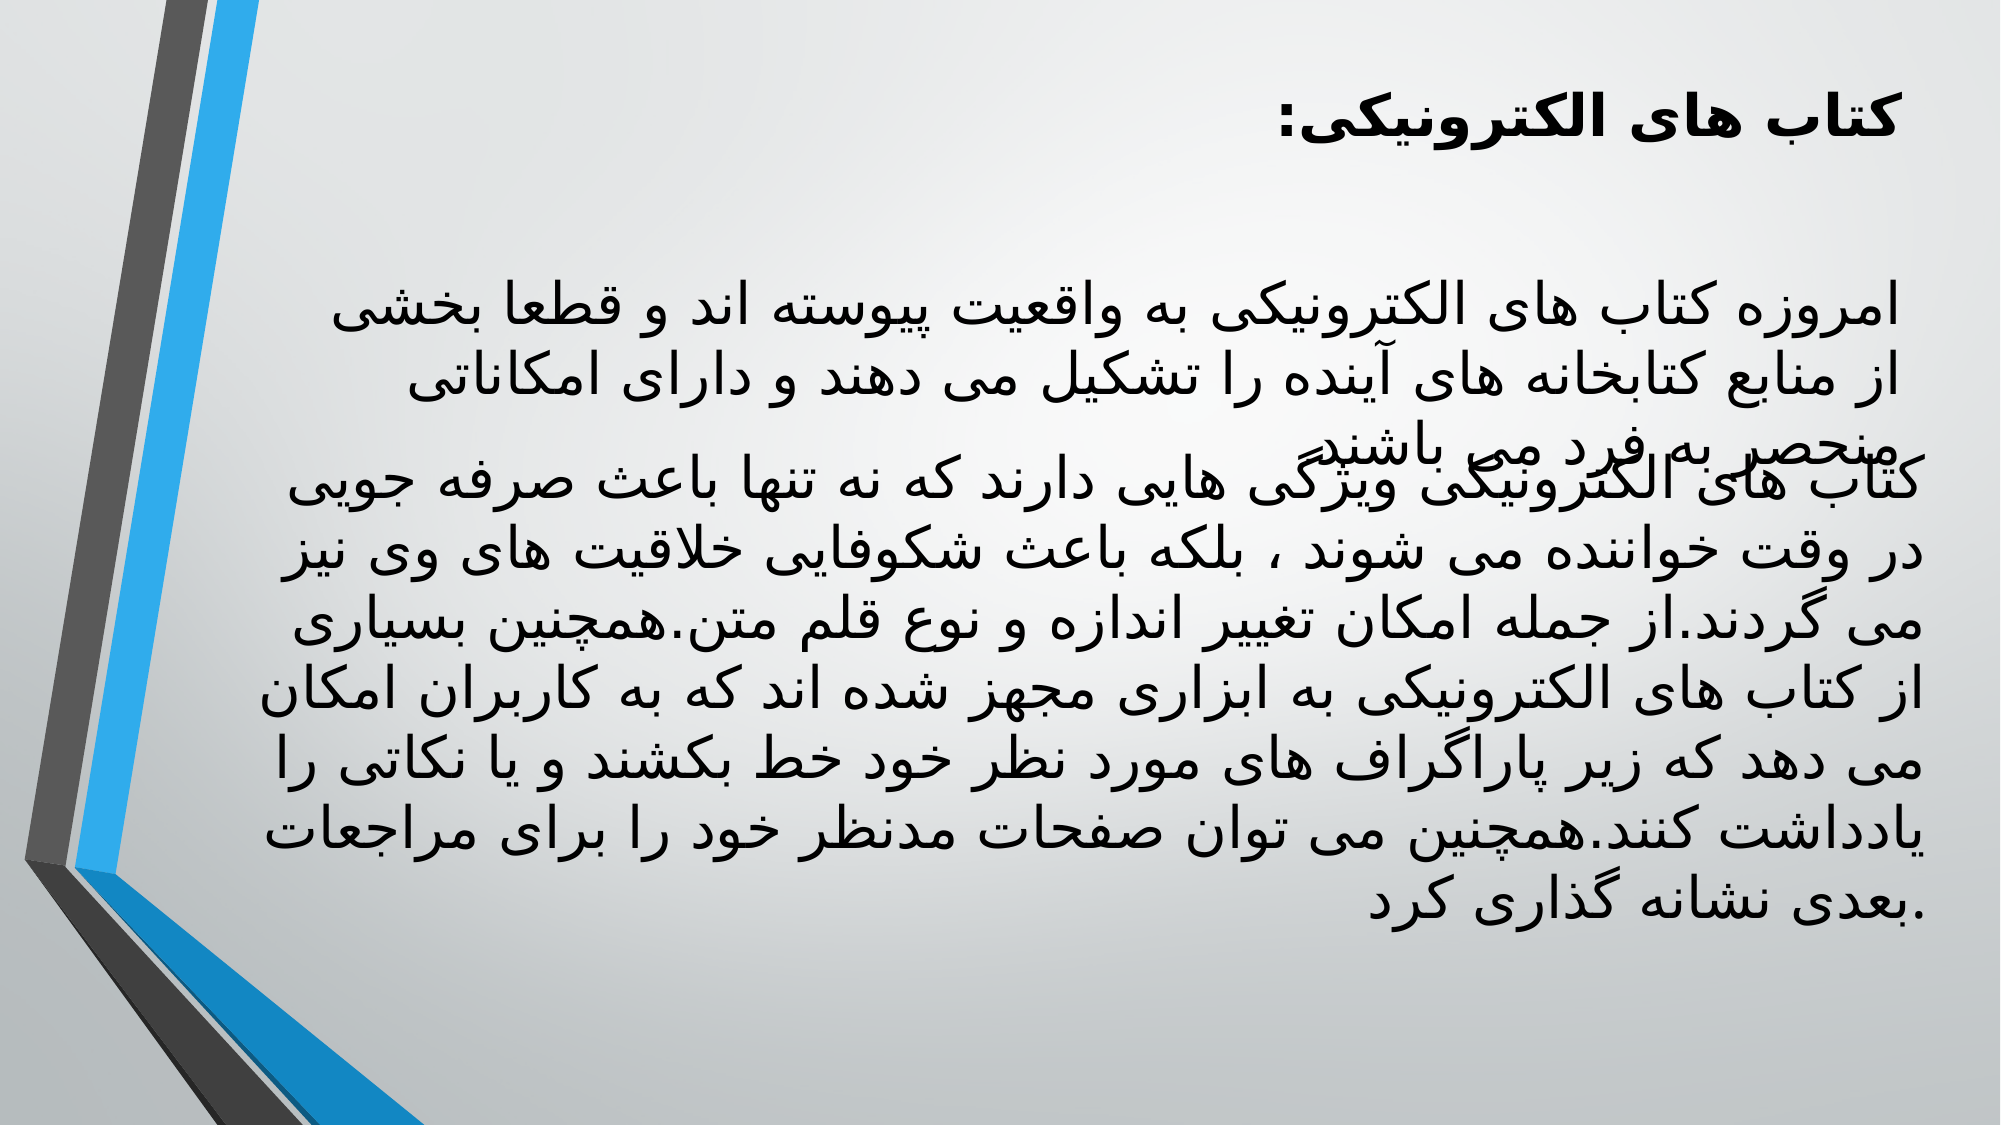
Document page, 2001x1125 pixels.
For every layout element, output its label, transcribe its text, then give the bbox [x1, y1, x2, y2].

list کتاب های الکترونیکی: امروزه کتاب های الکترونیکی به واقعیت پیوسته اند و قطعا بخشی از منابع کتابخانه های آینده را تشکیل می دهند و دارای امکاناتی منحصر به فرد می باشند. [274, 37, 1918, 292]
text_box کتاب های الکترونیکی ویژگی هایی دارند که نه تنها باعث صرفه جویی در وقت خواننده می شوند ، بلکه باعث شکوفایی خلاقیت های وی نیز می گردند.از جمله امکان تغییر اندازه و نوع قلم متن.همچنین بسیاری از کتاب های الکترونیکی به ابزاری مجهز شده اند که به کاربران امکان می دهد که زیر پاراگراف های مورد نظر خود خط بکشند و یا نکاتی را یادداشت کنند.همچنین می توان صفحات مدنظر خود را برای مراجعات بعدی نشانه گذاری کرد. [243, 292, 1942, 938]
